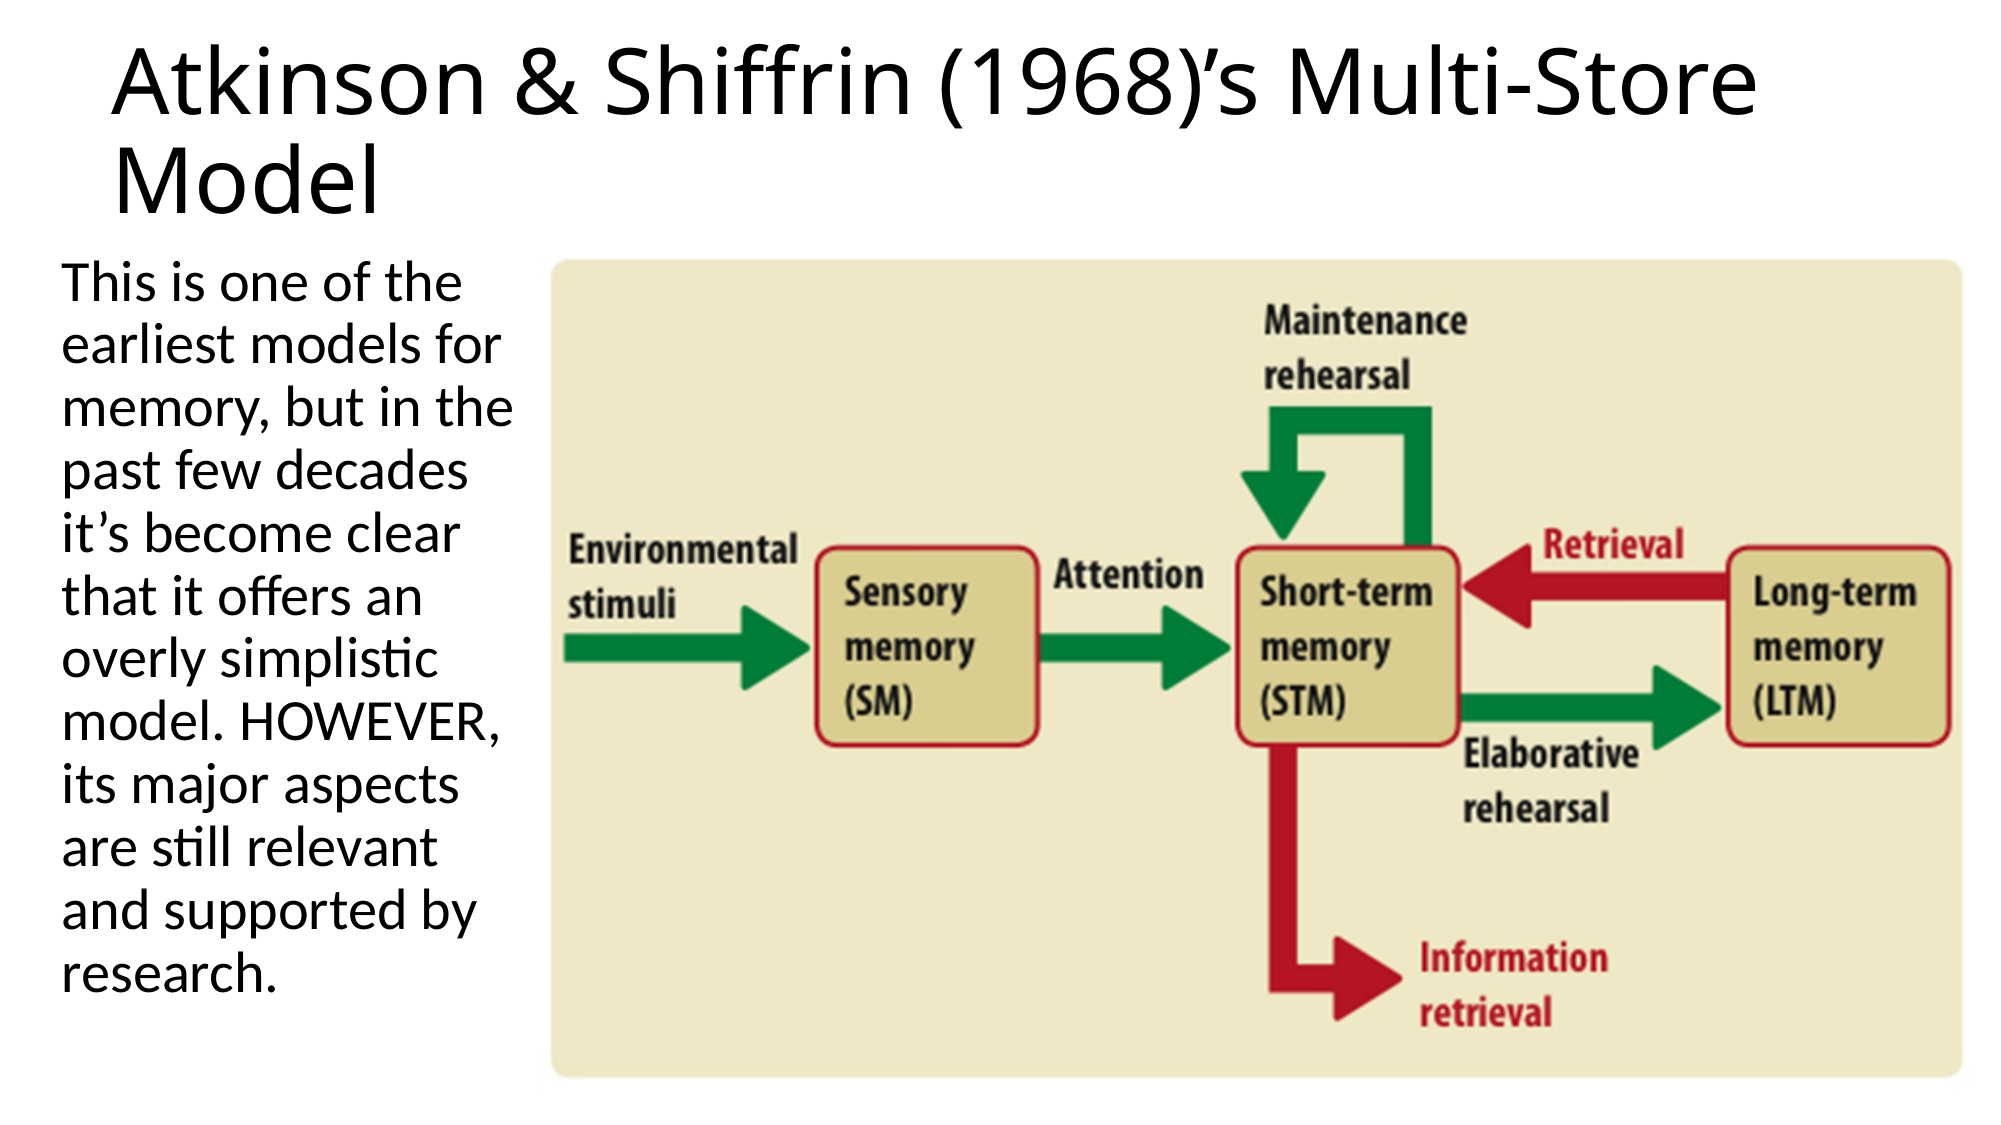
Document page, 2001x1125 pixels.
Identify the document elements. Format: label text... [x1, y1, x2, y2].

title Atkinson & Shiffrin (1968)’s Multi-Store Model [96, 25, 1881, 243]
list This is one of the earliest models for memory, but in the past few decades it’s become clear that it offers an overly simplistic model. HOWEVER, its major aspects are still relevant and supported by research. [46, 243, 533, 1054]
picture [533, 243, 1982, 1094]
